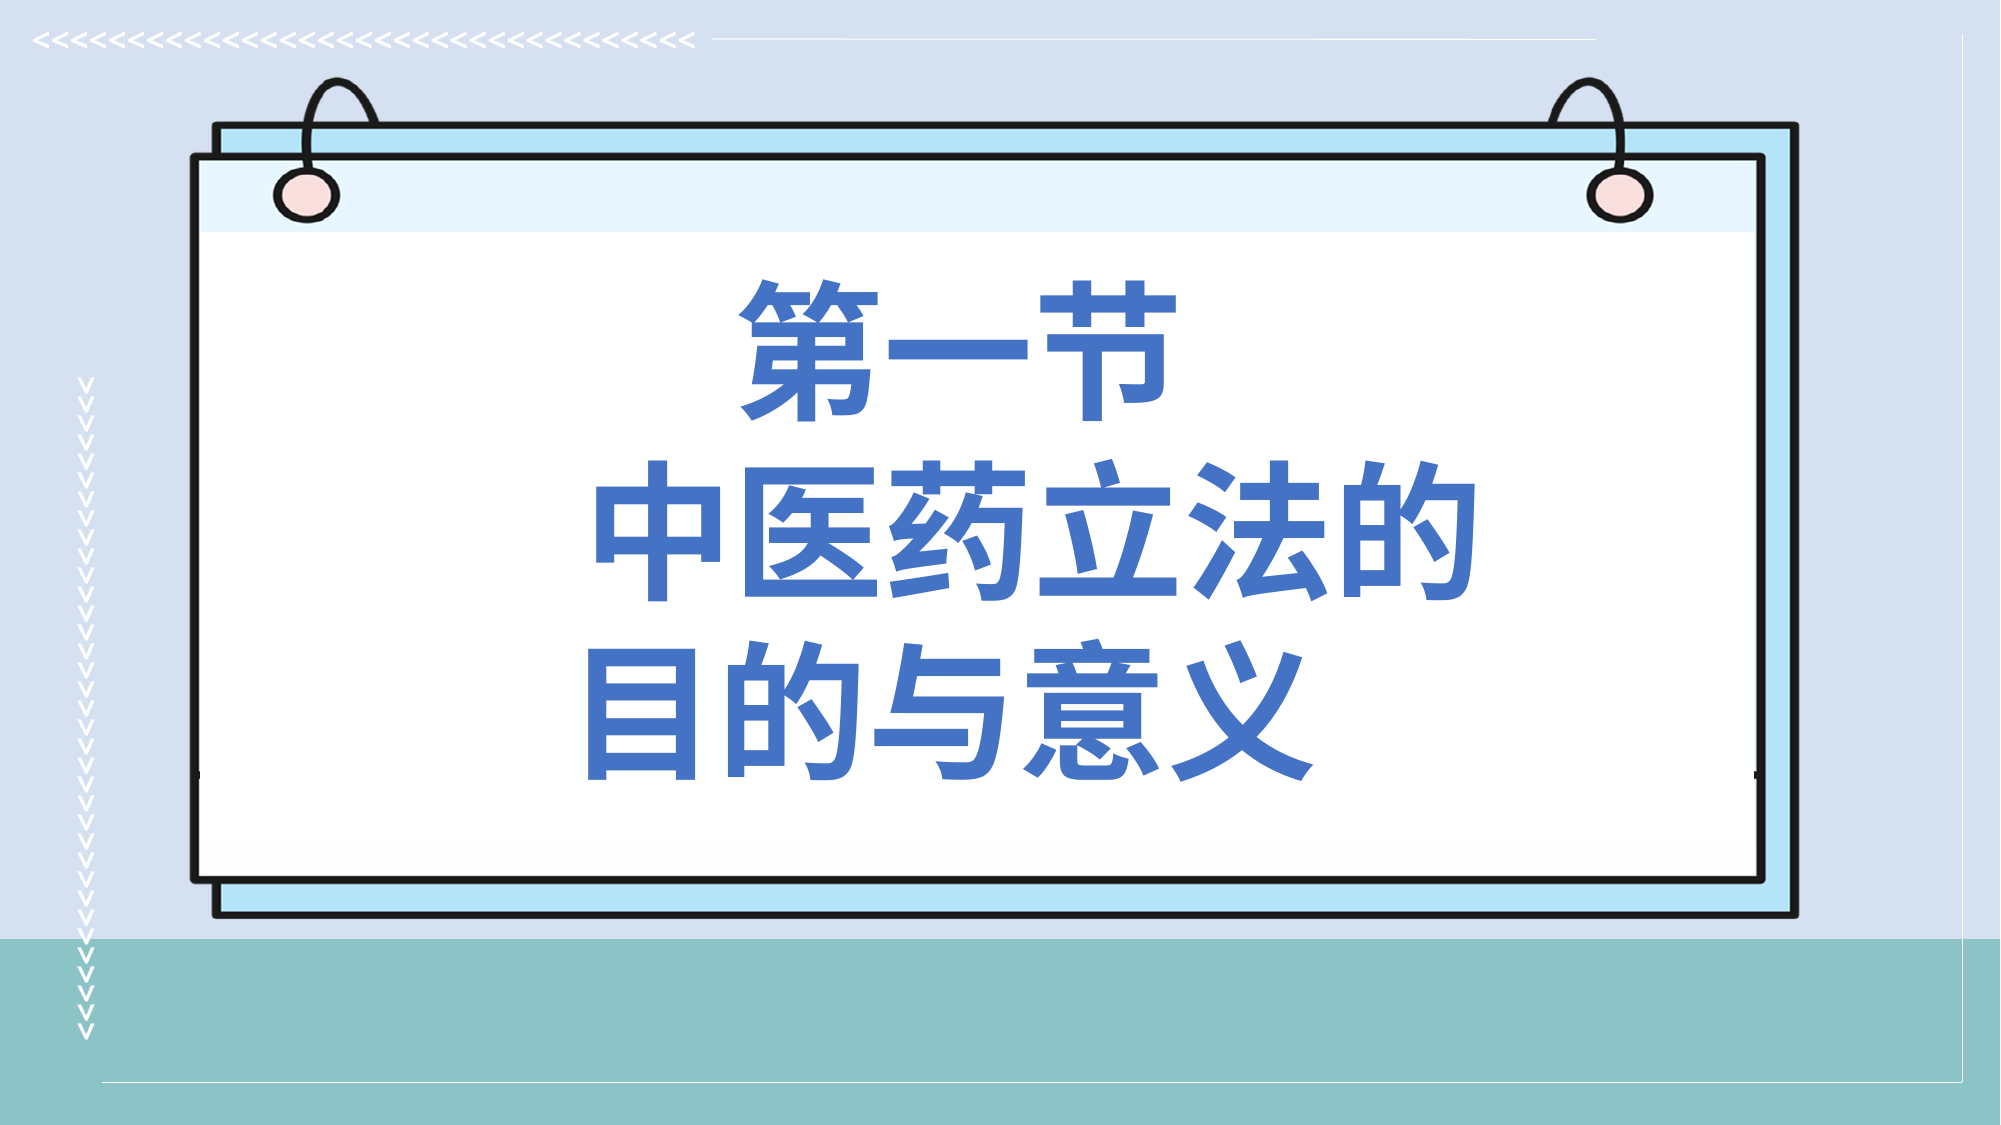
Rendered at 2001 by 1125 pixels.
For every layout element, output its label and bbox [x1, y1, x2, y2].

picture [107, 37, 1841, 947]
